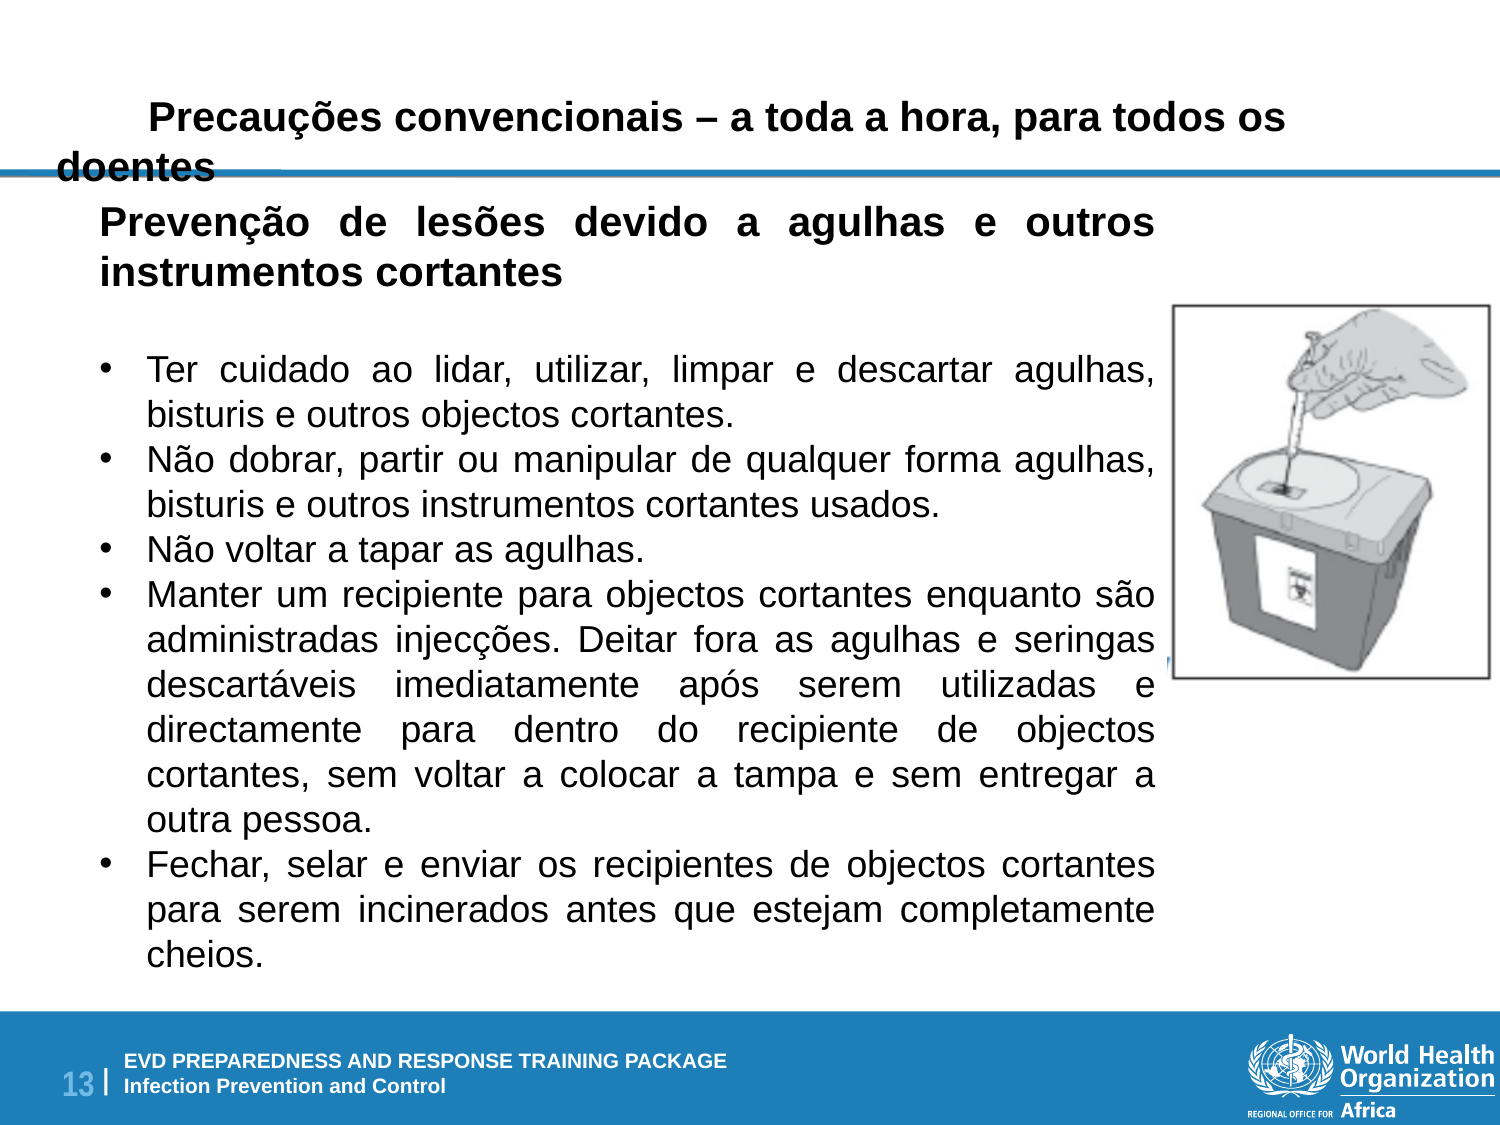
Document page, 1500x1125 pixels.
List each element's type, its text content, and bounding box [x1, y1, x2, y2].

text_box Precauções convencionais – a toda a hora, para todos os doentes [41, 81, 1412, 197]
picture [1167, 299, 1496, 683]
text_box Prevenção de lesões devido a agulhas e outros instrumentos cortantes Ter cuidado ao lidar, utilizar, limpar e descartar agulhas, bisturis e outros objectos cortantes. Não dobrar, partir ou manipular de qualquer forma agulhas, bisturis e outros instrumentos cortantes usados. Não voltar a tapar as agulhas. Manter um recipiente para objectos cortantes enquanto são administradas injecções. Deitar fora as agulhas e seringas descartáveis imediatamente após serem utilizadas e directamente para dentro do recipiente de objectos cortantes, sem voltar a colocar a tampa e sem entregar a outra pessoa. Fechar, selar e enviar os recipientes de objectos cortantes para serem incinerados antes que estejam completamente cheios. [84, 187, 1171, 983]
